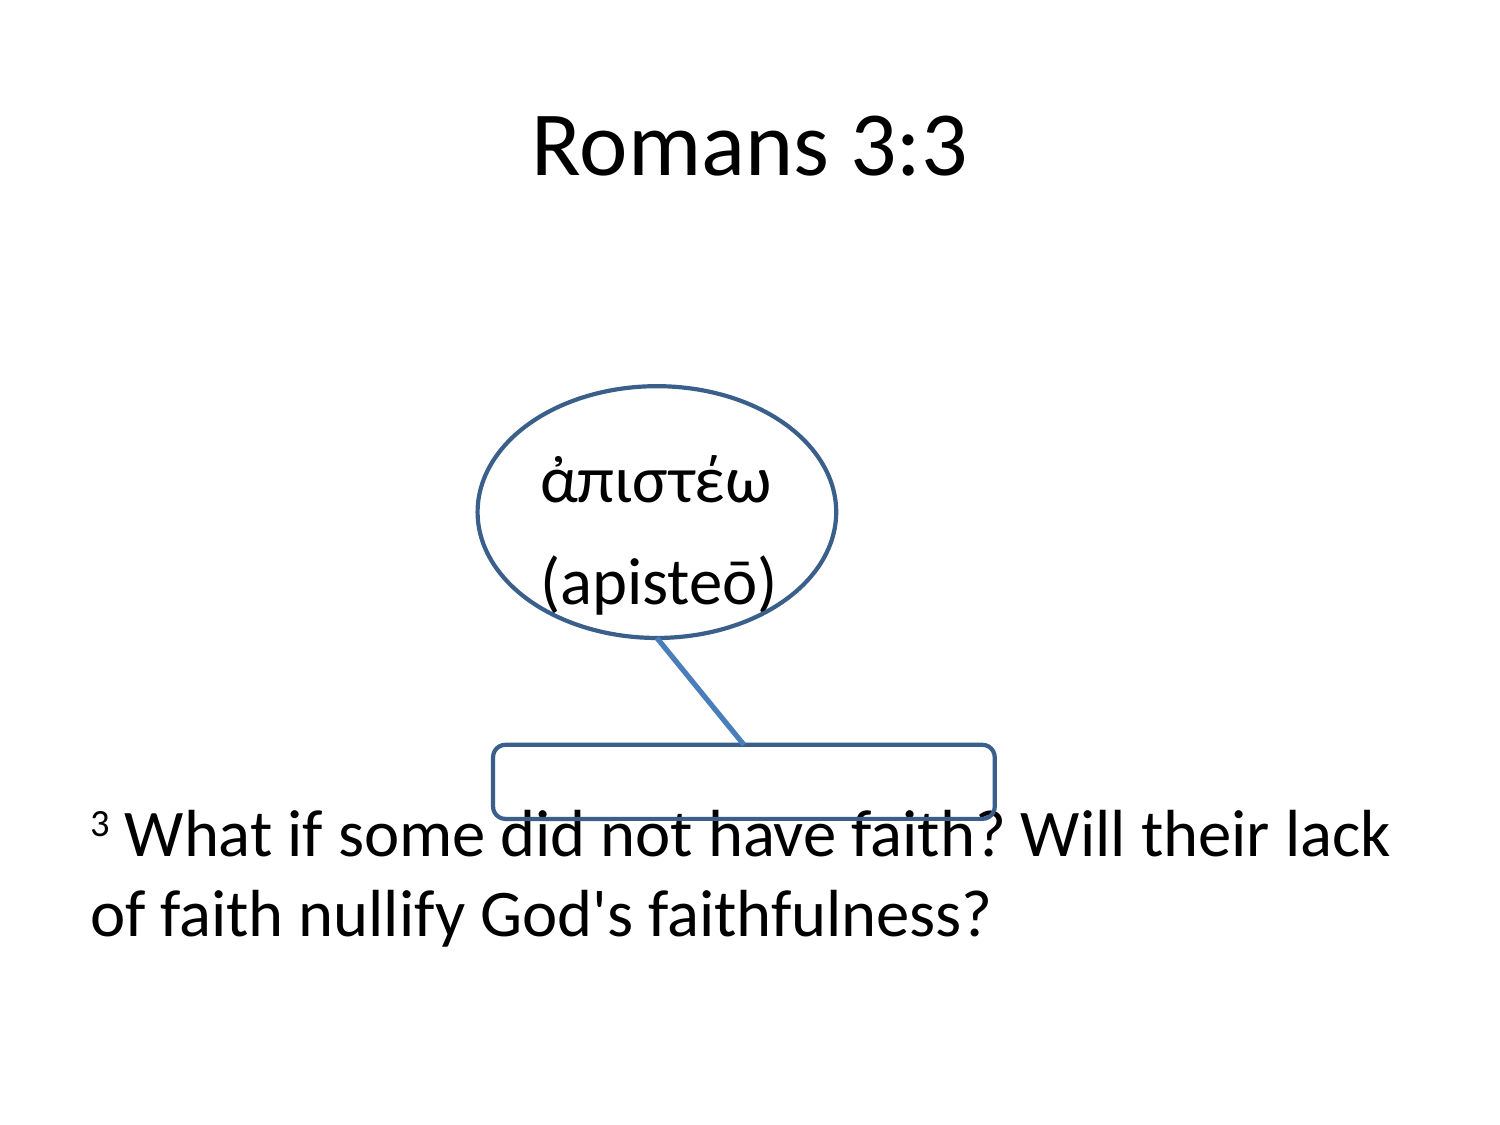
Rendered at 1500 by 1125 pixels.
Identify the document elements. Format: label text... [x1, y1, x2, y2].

list ἀπιστέω (apisteō) 3 What if some did not have faith? Will their lack of faith nullify God's faithfulness? [75, 262, 1425, 1005]
text_box [490, 742, 997, 822]
text_box [475, 384, 839, 641]
title Romans 3:3 [75, 45, 1425, 233]
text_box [656, 637, 745, 745]
